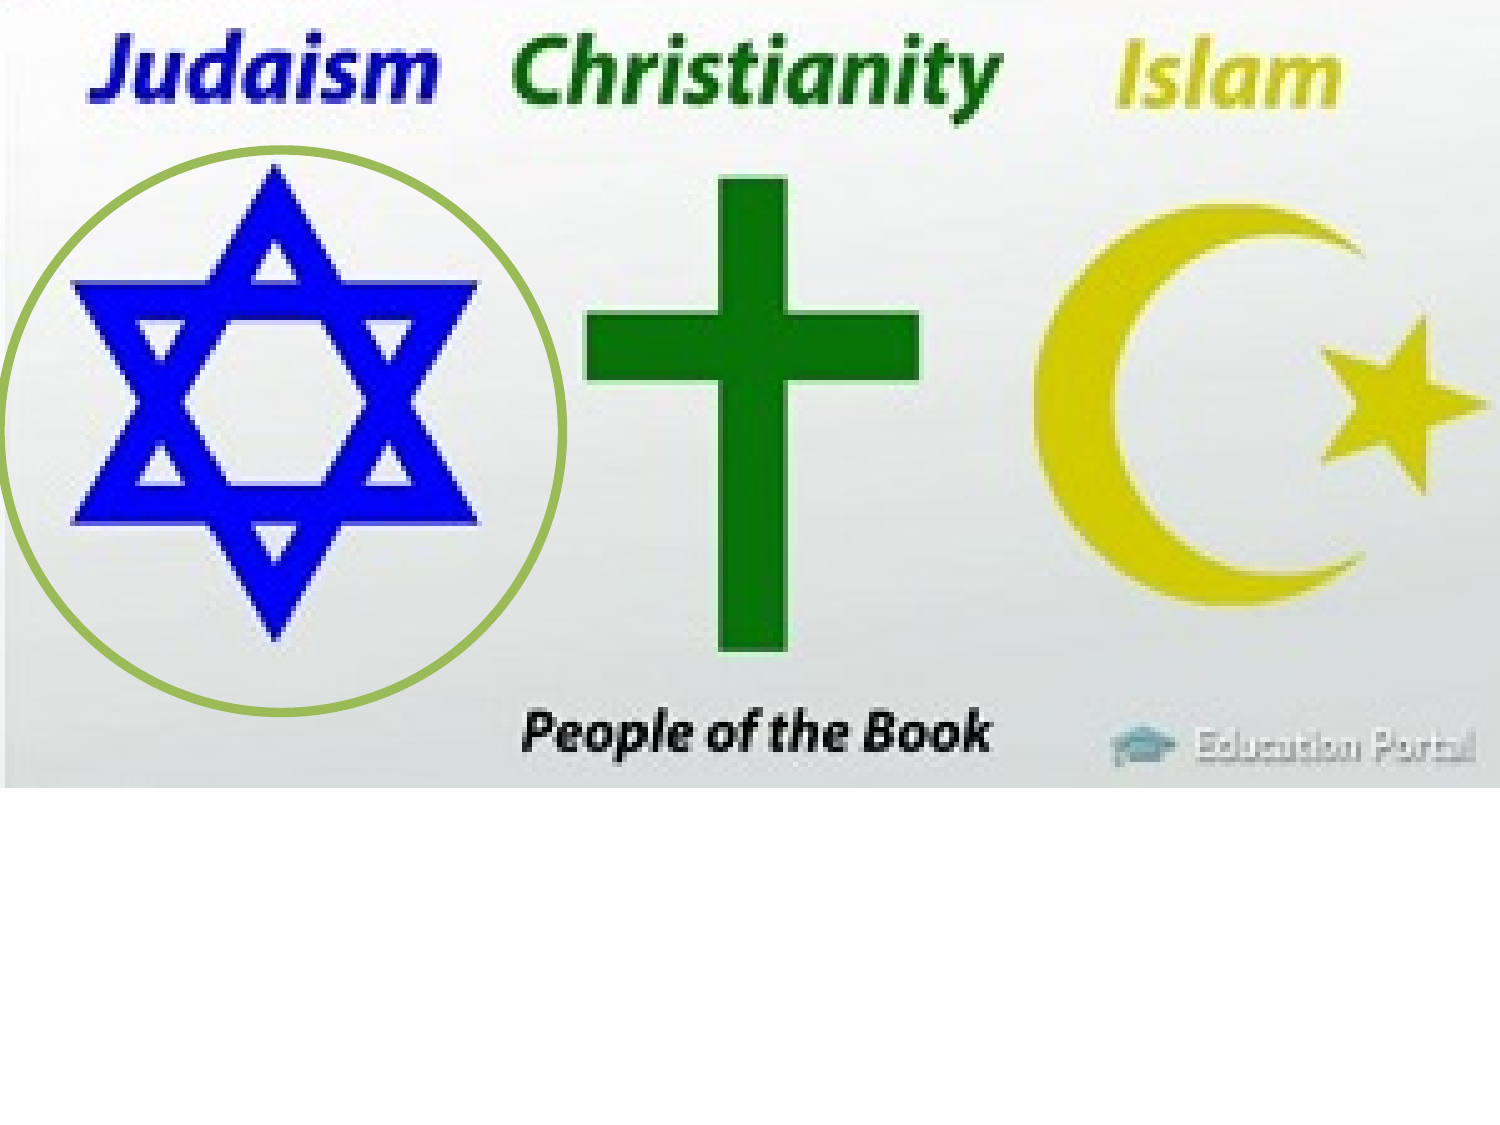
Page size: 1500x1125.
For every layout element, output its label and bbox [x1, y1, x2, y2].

picture [0, 0, 1500, 788]
